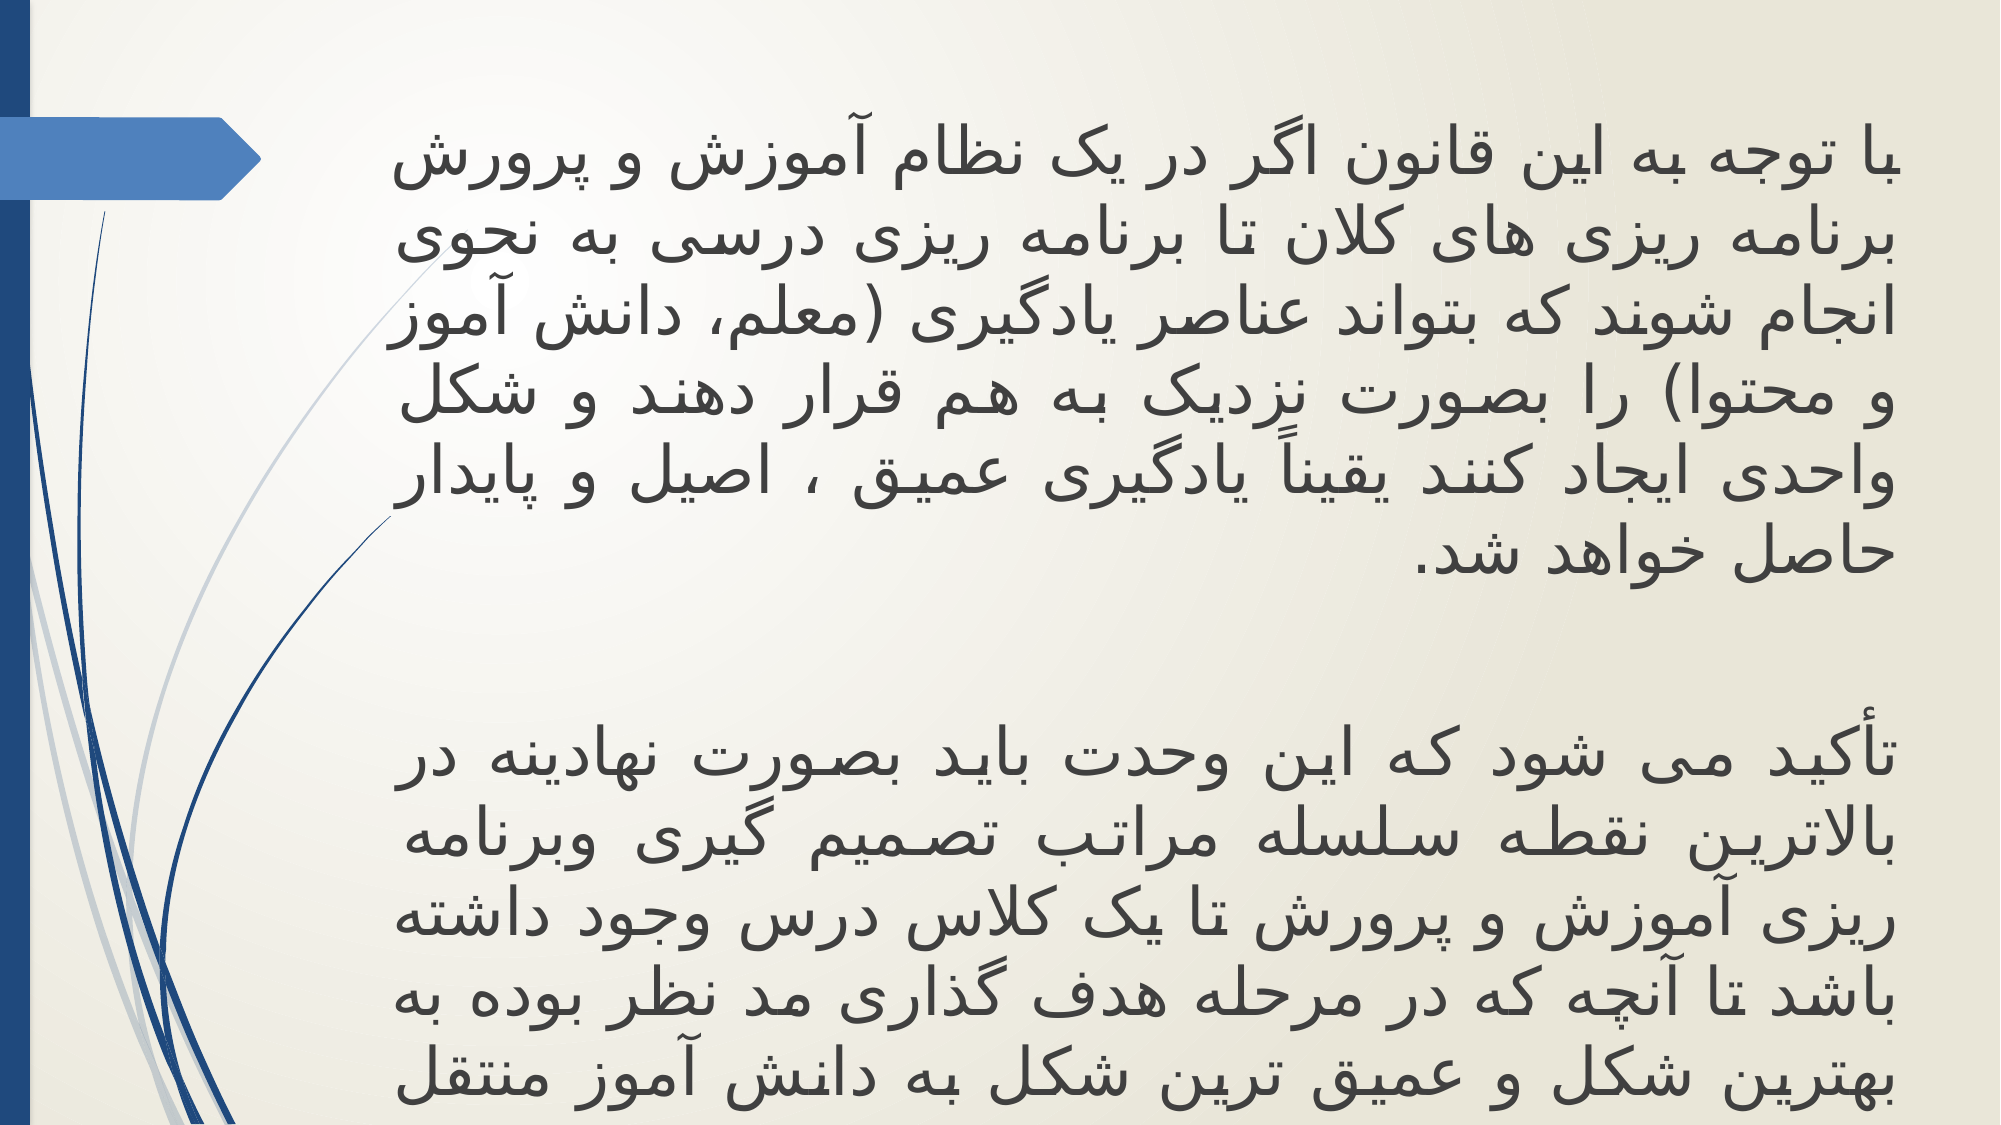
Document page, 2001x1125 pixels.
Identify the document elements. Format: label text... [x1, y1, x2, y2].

list با توجه به این قانون اگر در یک نظام آموزش و پرورش برنامه ریزی های کلان تا برنامه ریزی درسی به نحوی انجام شوند که بتواند عناصر یادگیری (معلم، دانش آموز و محتوا) را بصورت نزدیک به هم قرار دهند و شکل واحدی ایجاد کنند یقیناً یادگیری عمیق ، اصیل و پایدار حاصل خواهد شد. تأکید می شود که این وحدت باید بصورت نهادینه در بالاترین نقطه سلسله مراتب تصمیم گیری وبرنامه ریزی آموزش و پرورش تا یک کلاس درس وجود داشته باشد تا آنچه که در مرحله هدف گذاری مد نظر بوده به بهترین شکل و عمیق ترین شکل به دانش آموز منتقل شود. [374, 99, 1915, 962]
